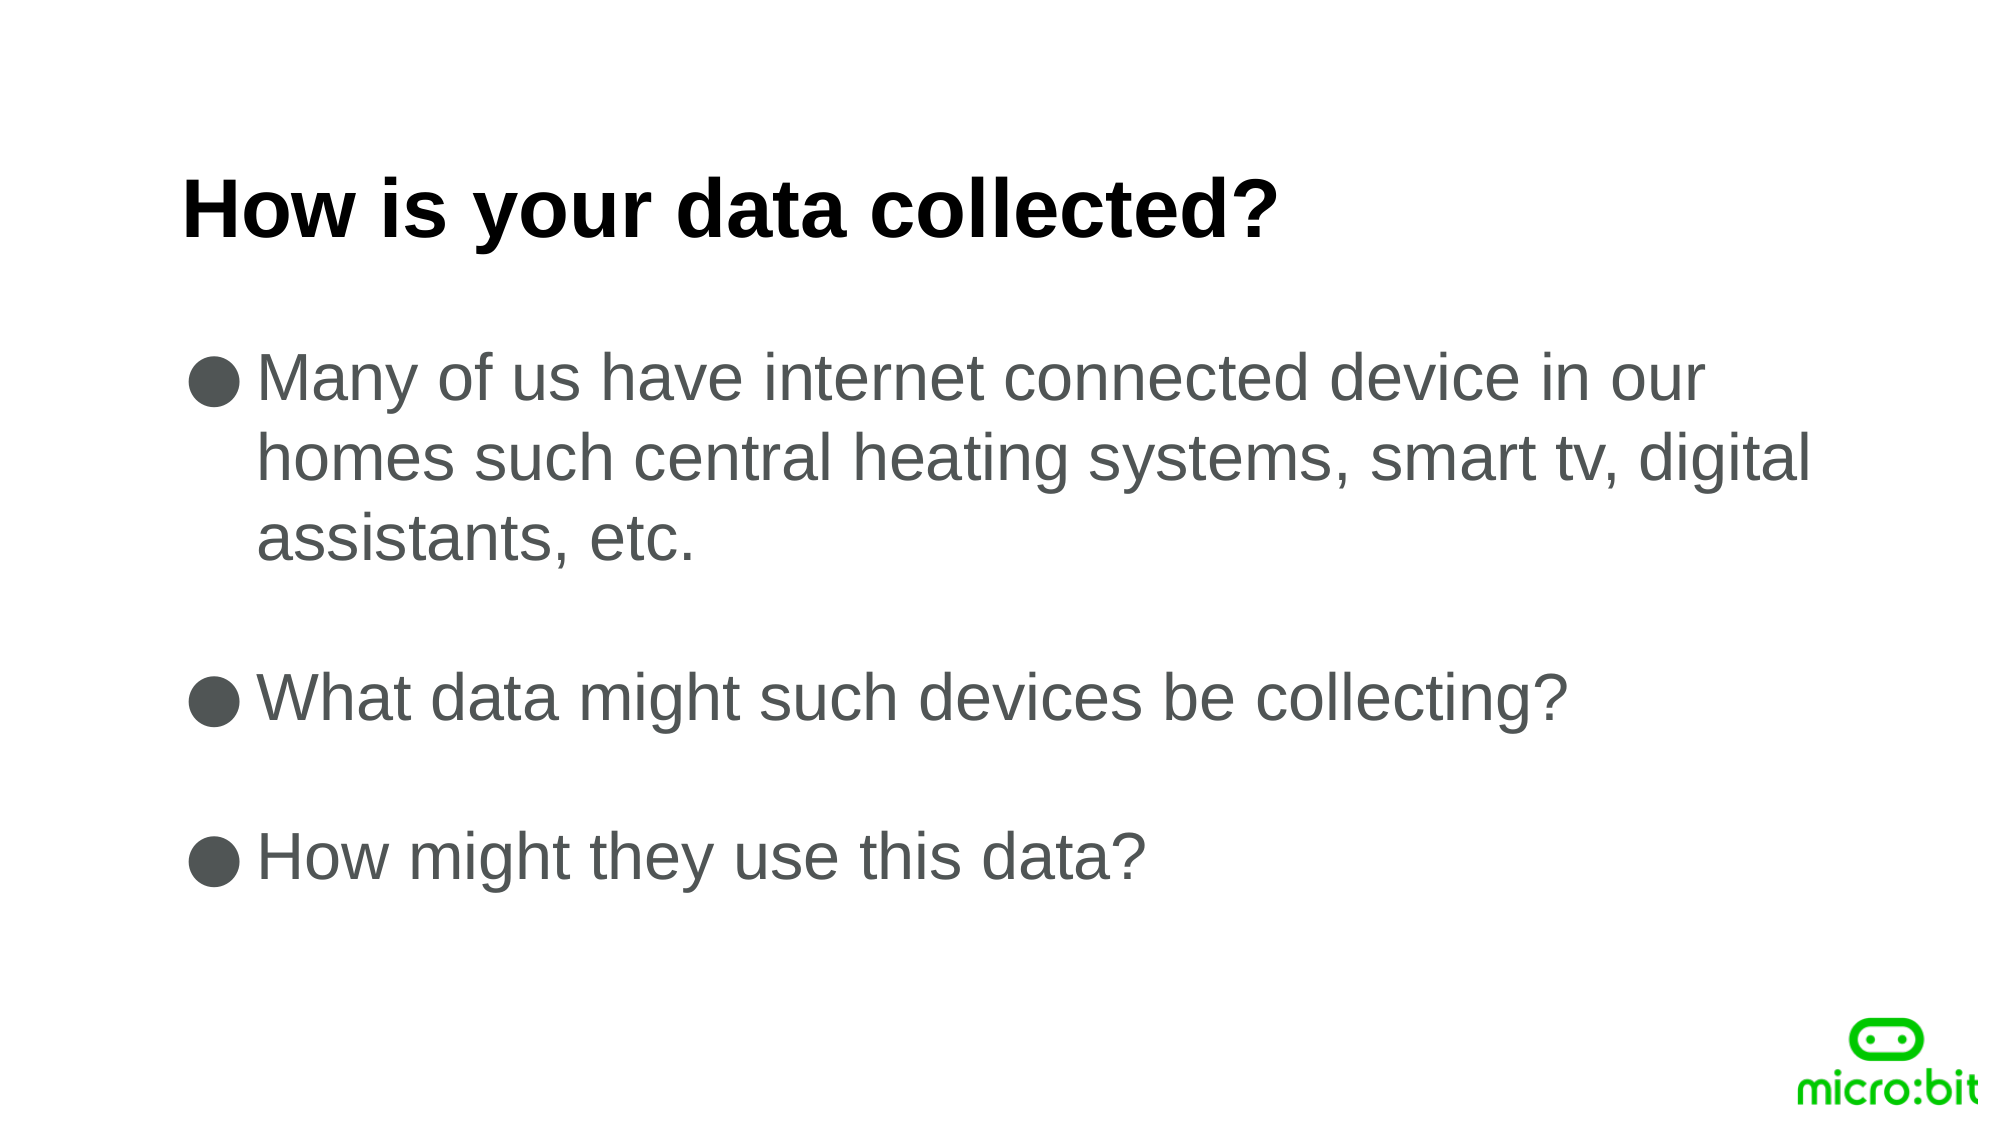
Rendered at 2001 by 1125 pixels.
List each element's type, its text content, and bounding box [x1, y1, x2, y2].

picture [1797, 1017, 1978, 1106]
text_box How is your data collected? Many of us have internet connected device in our homes such central heating systems, smart tv, digital assistants, etc. What data might such devices be collecting? How might they use this data? [166, 60, 1918, 884]
